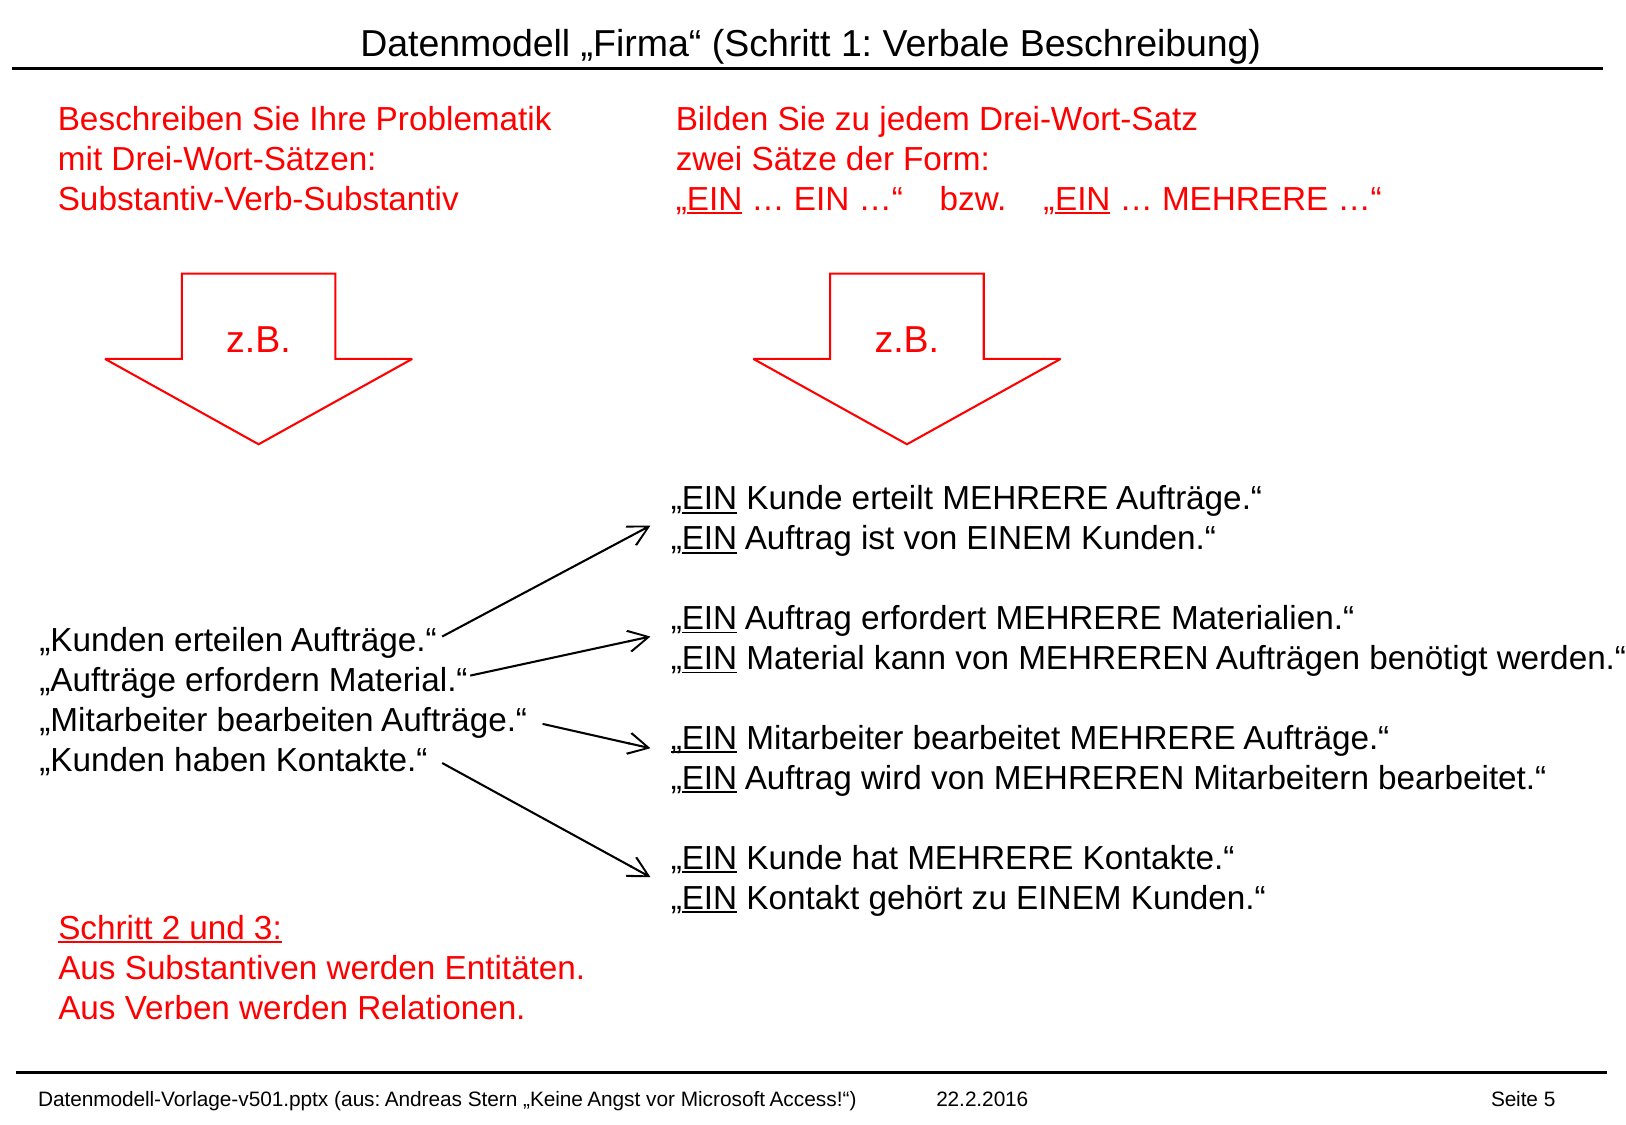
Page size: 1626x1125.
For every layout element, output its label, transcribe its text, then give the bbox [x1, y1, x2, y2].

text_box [442, 762, 651, 878]
text_box z.B. [104, 272, 413, 446]
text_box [442, 525, 651, 637]
text_box „Kunden erteilen Aufträge.“ „Aufträge erfordern Material.“ „Mitarbeiter bearbeiten Aufträge.“ „Kunden haben Kontakte.“ [24, 610, 543, 785]
text_box Beschreiben Sie Ihre Problematik mit Drei-Wort-Sätzen: Substantiv-Verb-Substantiv [43, 89, 568, 225]
text_box „EIN Kunde erteilt MEHRERE Aufträge.“ „EIN Auftrag ist von EINEM Kunden.“ „EIN Auftrag erfordert MEHRERE Materialien.“ „EIN Material kann von MEHREREN Aufträgen benötigt werden.“ „EIN Mitarbeiter bearbeitet MEHRERE Aufträge.“ „EIN Auftrag wird von MEHREREN Mitarbeitern bearbeitet.“ „EIN Kunde hat MEHRERE Kontakte.“ „EIN Kontakt gehört zu EINEM Kunden.“ [656, 469, 1625, 924]
title Datenmodell „Firma“ (Schritt 1: Verbale Beschreibung) [109, 16, 1512, 89]
text_box Schritt 2 und 3: Aus Substantiven werden Entitäten. Aus Verben werden Relationen. [43, 898, 602, 1034]
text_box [542, 723, 651, 749]
text_box z.B. [752, 272, 1062, 446]
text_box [470, 636, 651, 676]
text_box Bilden Sie zu jedem Drei-Wort-Satz zwei Sätze der Form: „EIN … EIN …“ bzw. „EIN … MEHRERE …“ [661, 89, 1398, 225]
